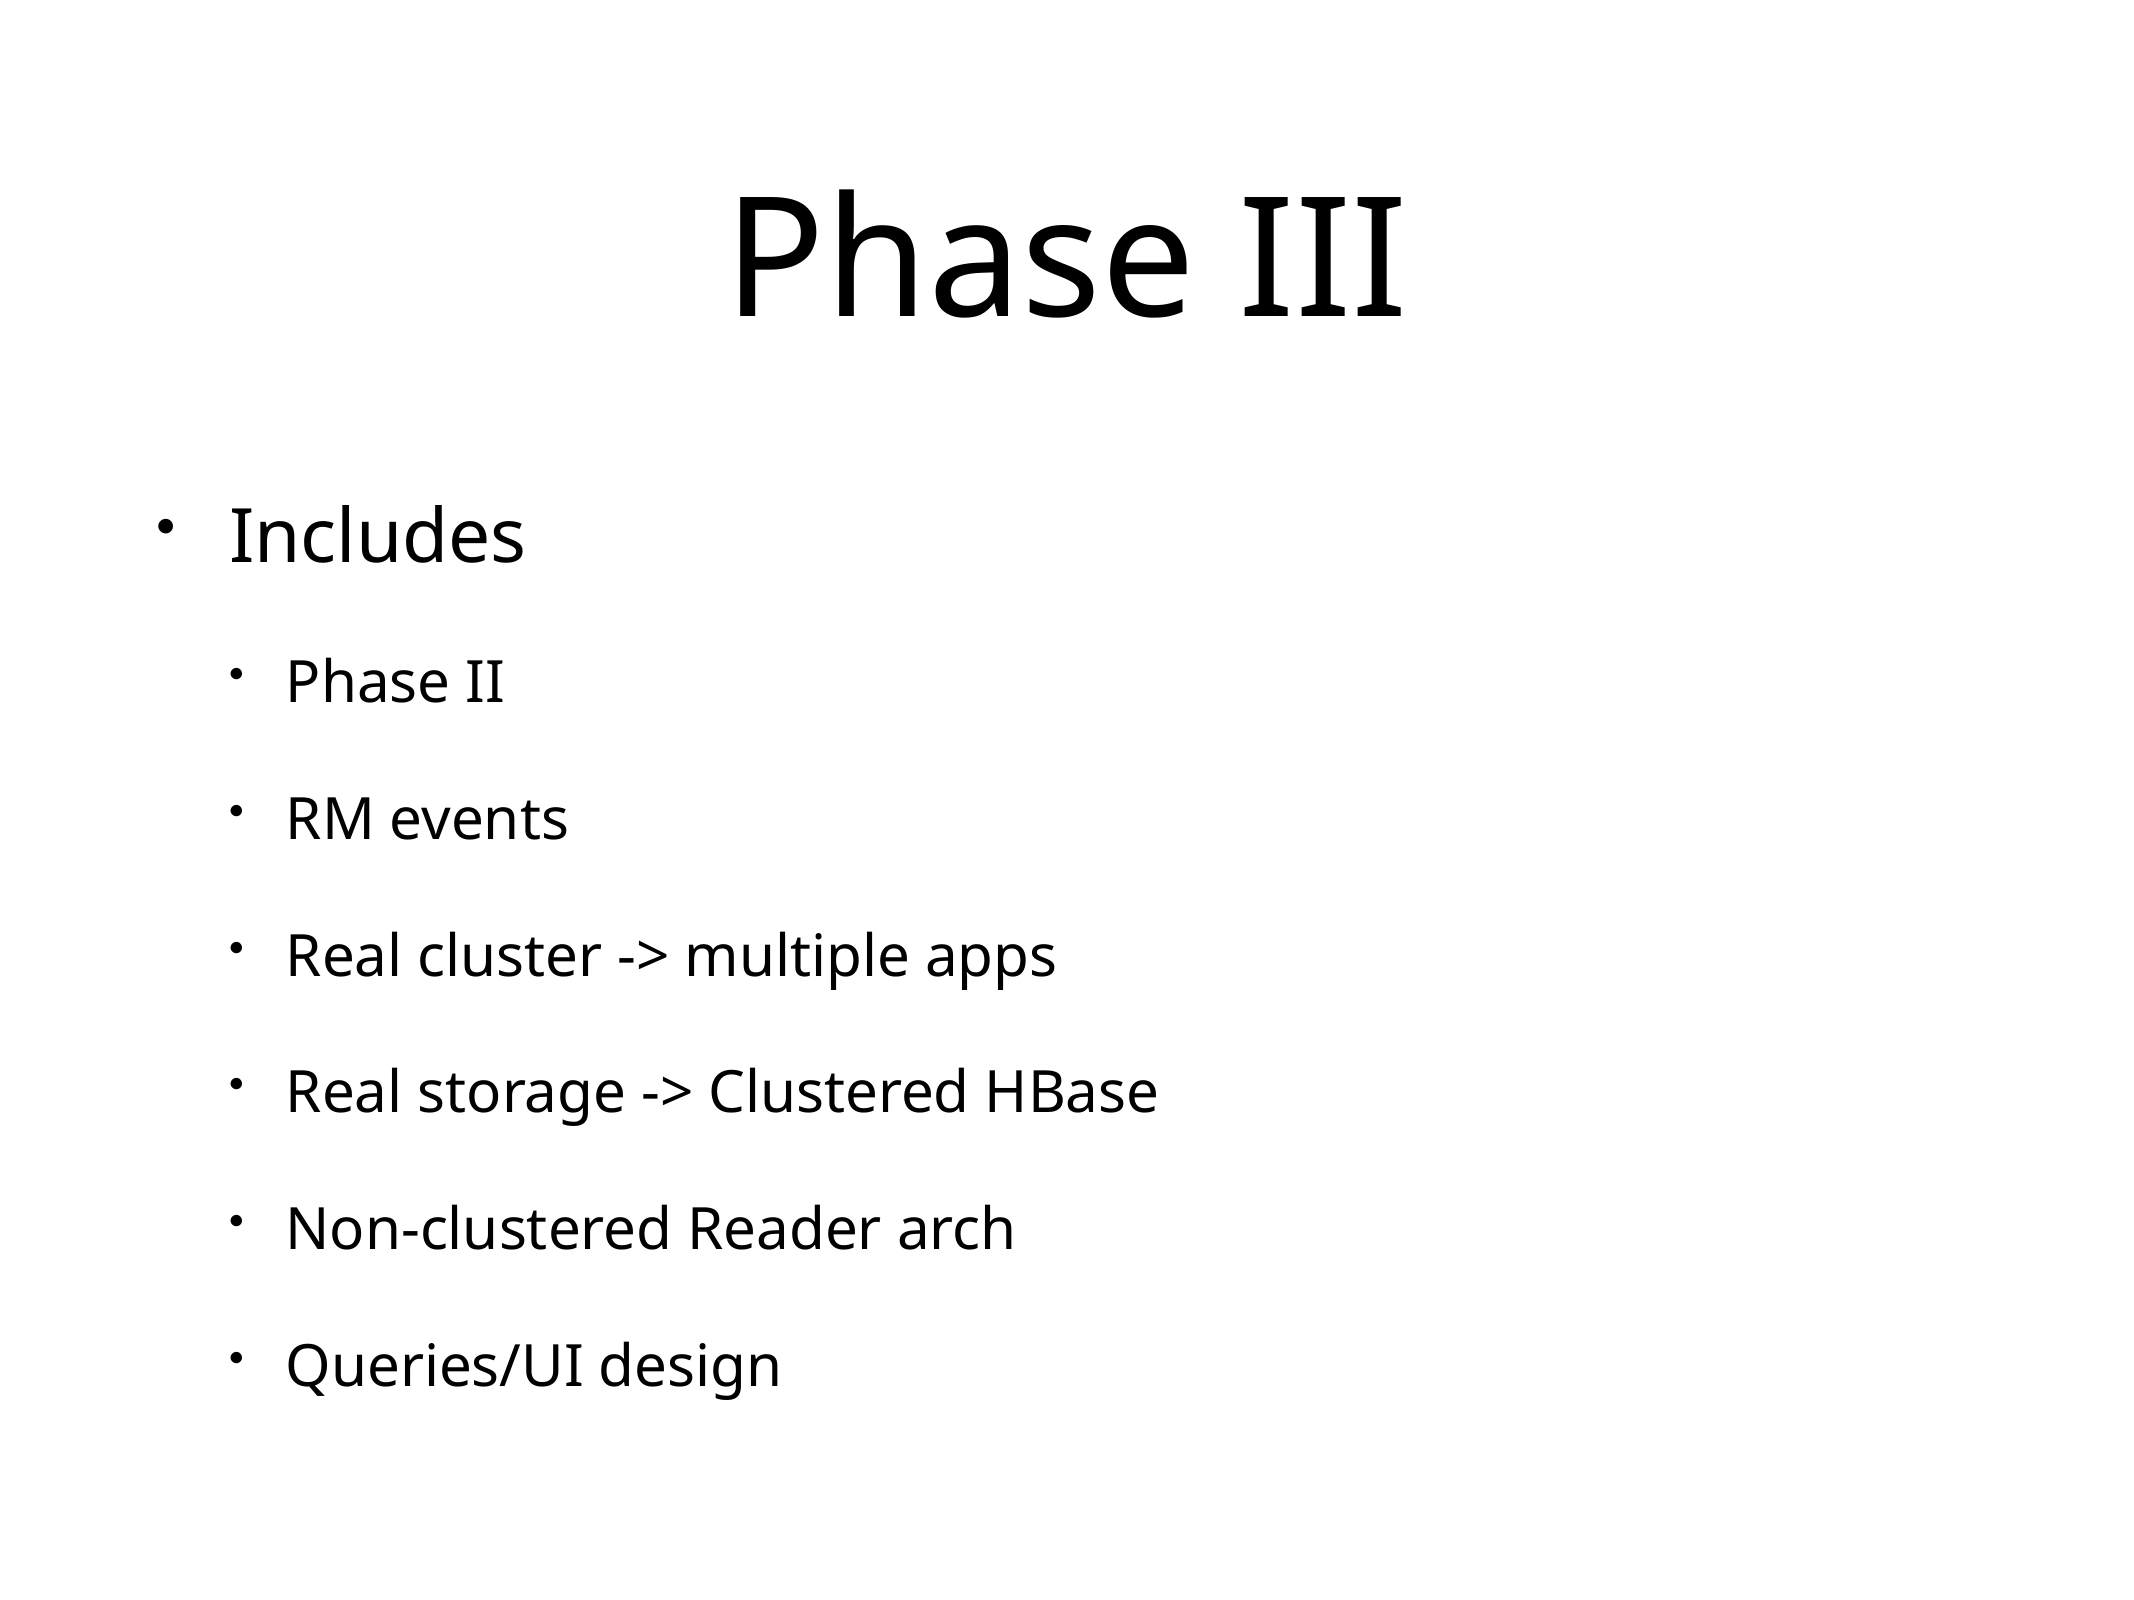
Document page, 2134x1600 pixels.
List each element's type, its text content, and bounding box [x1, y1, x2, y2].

title Phase III [155, 72, 1978, 426]
list Includes Phase II RM events Real cluster -> multiple apps Real storage -> Clustered HBase Non-clustered Reader arch Queries/UI design [155, 426, 1978, 1459]
